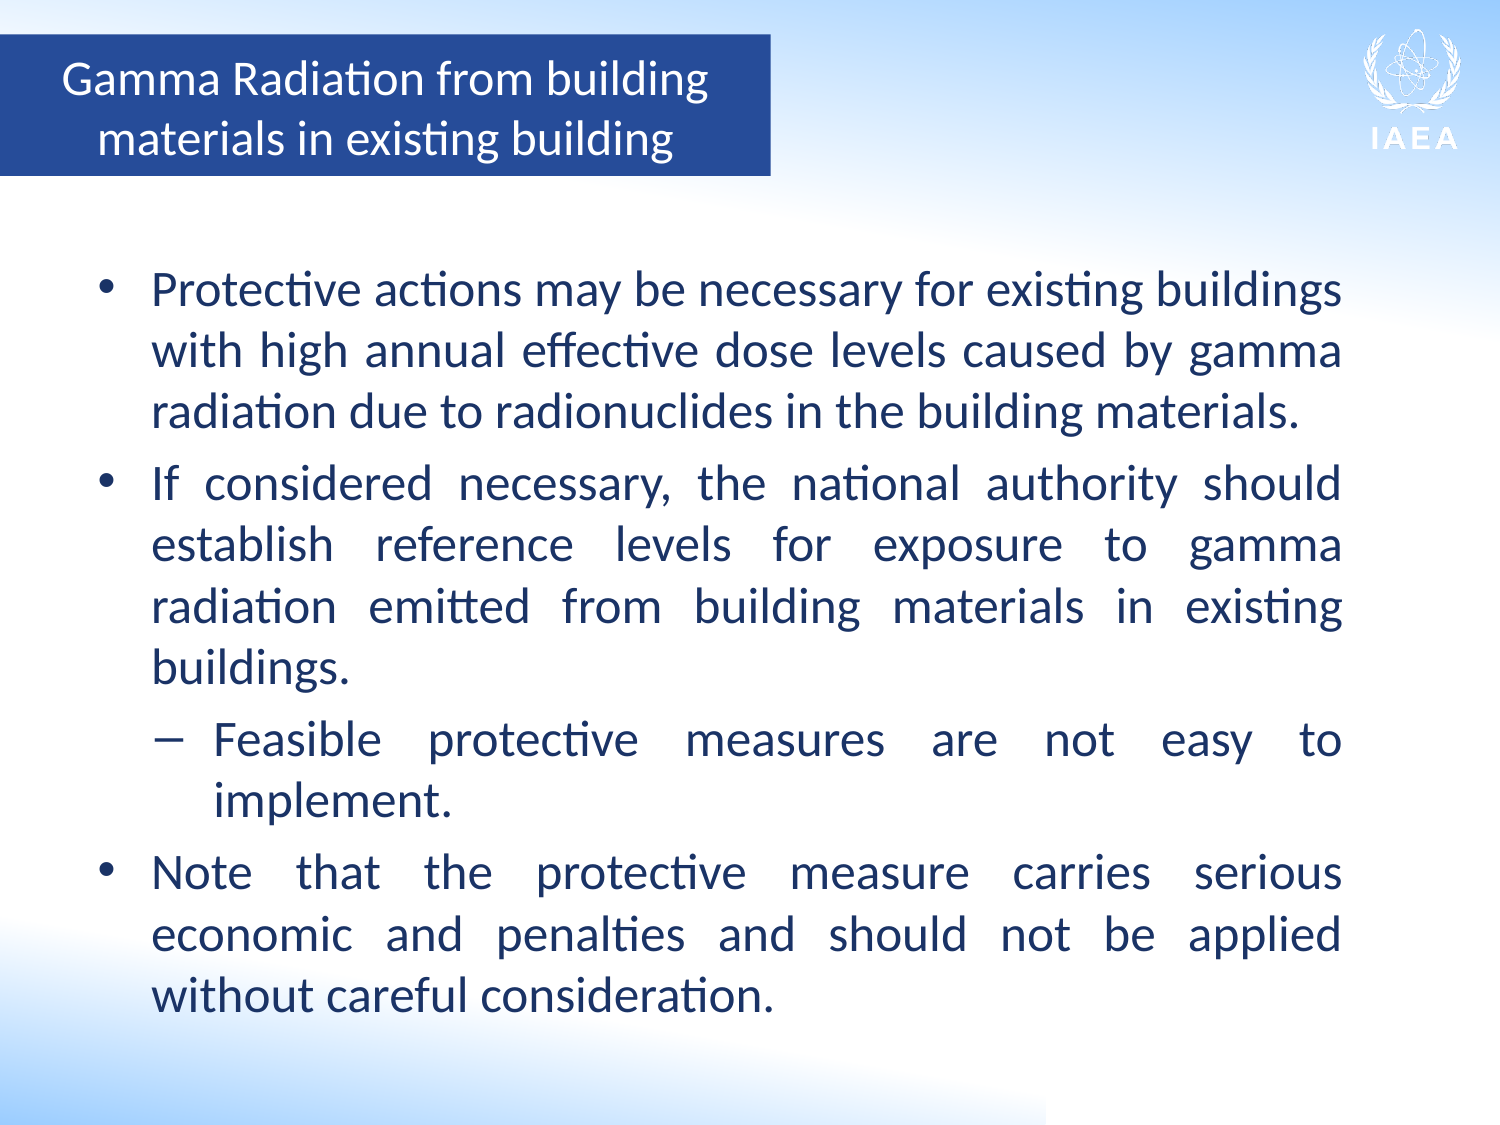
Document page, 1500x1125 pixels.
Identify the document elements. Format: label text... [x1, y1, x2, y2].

text_box Protective actions may be necessary for existing buildings with high annual effective dose levels caused by gamma radiation due to radionuclides in the building materials. If considered necessary, the national authority should establish reference levels for exposure to gamma radiation emitted from building materials in existing buildings. Feasible protective measures are not easy to implement. Note that the protective measure carries serious economic and penalties and should not be applied without careful consideration. [82, 247, 1359, 1068]
picture [1363, 29, 1461, 149]
text_box Gamma Radiation from building materials in existing building [0, 32, 773, 178]
